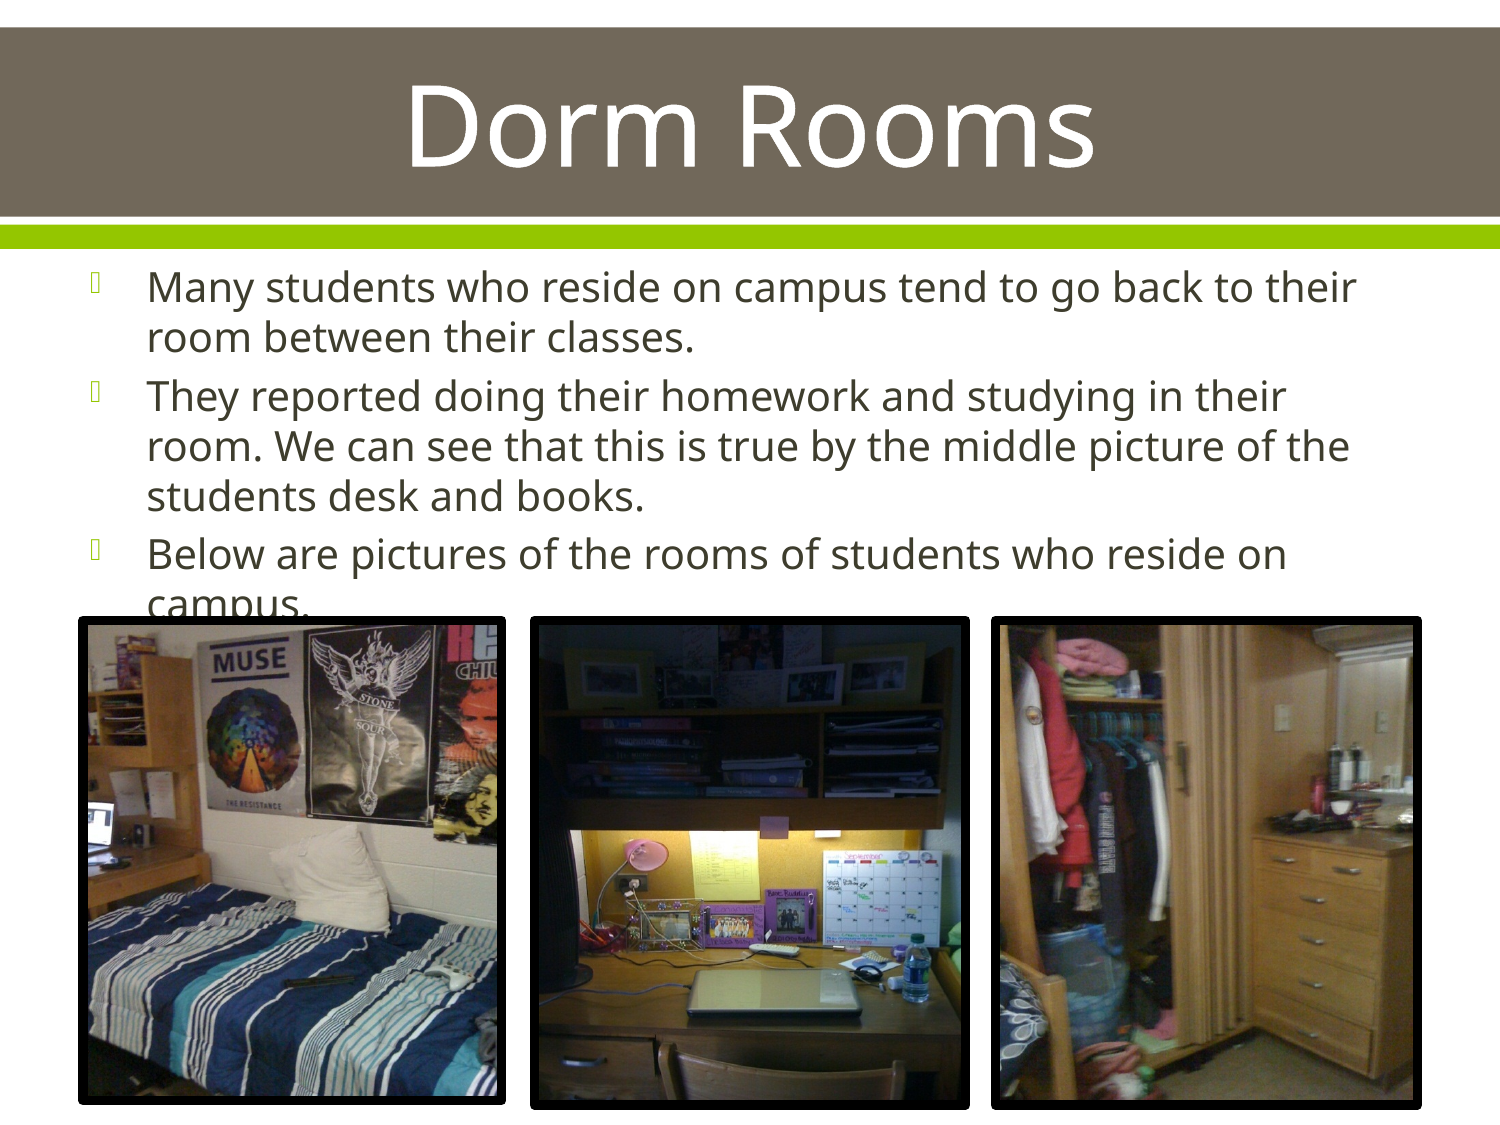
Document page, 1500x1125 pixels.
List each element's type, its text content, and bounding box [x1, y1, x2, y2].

list Many students who reside on campus tend to go back to their room between their classes. They reported doing their homework and studying in their room. We can see that this is true by the middle picture of the students desk and books. Below are pictures of the rooms of students who reside on campus. [75, 253, 1425, 997]
picture [999, 624, 1413, 1101]
picture [87, 624, 498, 1097]
picture [538, 624, 962, 1101]
title Dorm Rooms [75, 29, 1425, 213]
